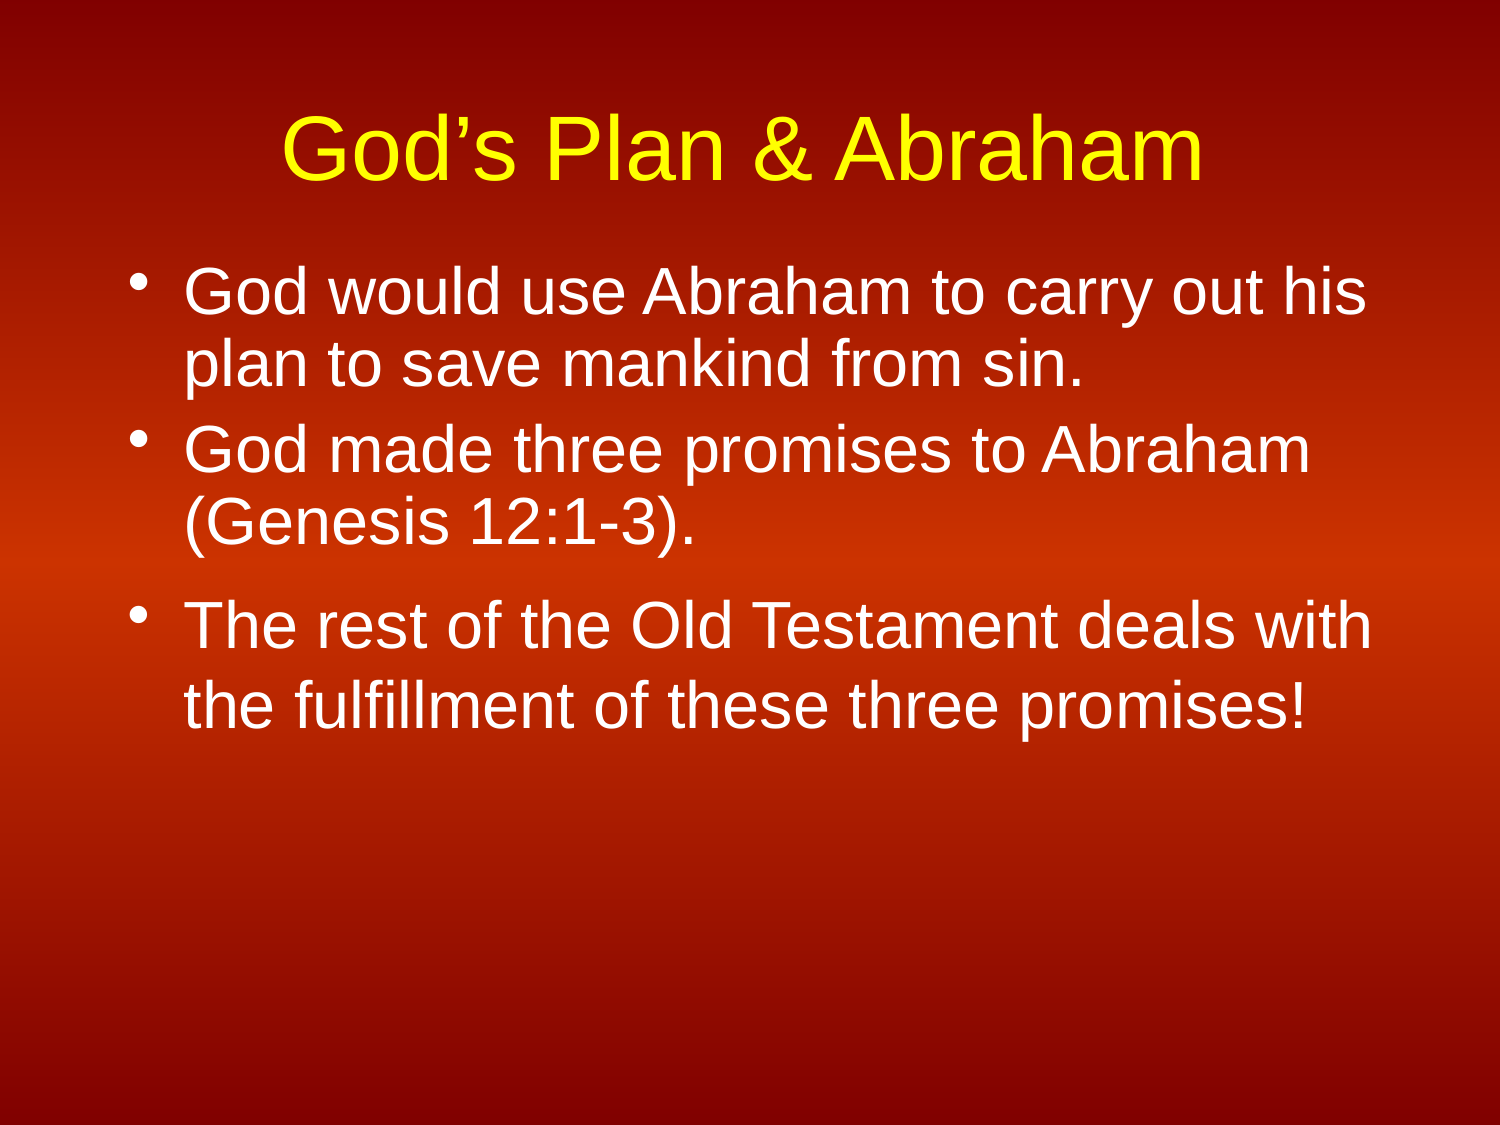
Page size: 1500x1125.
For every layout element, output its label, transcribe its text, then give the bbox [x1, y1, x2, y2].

text_box The rest of the Old Testament deals with the fulfillment of these three promises! [112, 574, 1450, 963]
title God’s Plan & Abraham [50, 50, 1438, 238]
list God would use Abraham to carry out his plan to save mankind from sin. God made three promises to Abraham (Genesis 12:1-3). [112, 249, 1438, 574]
